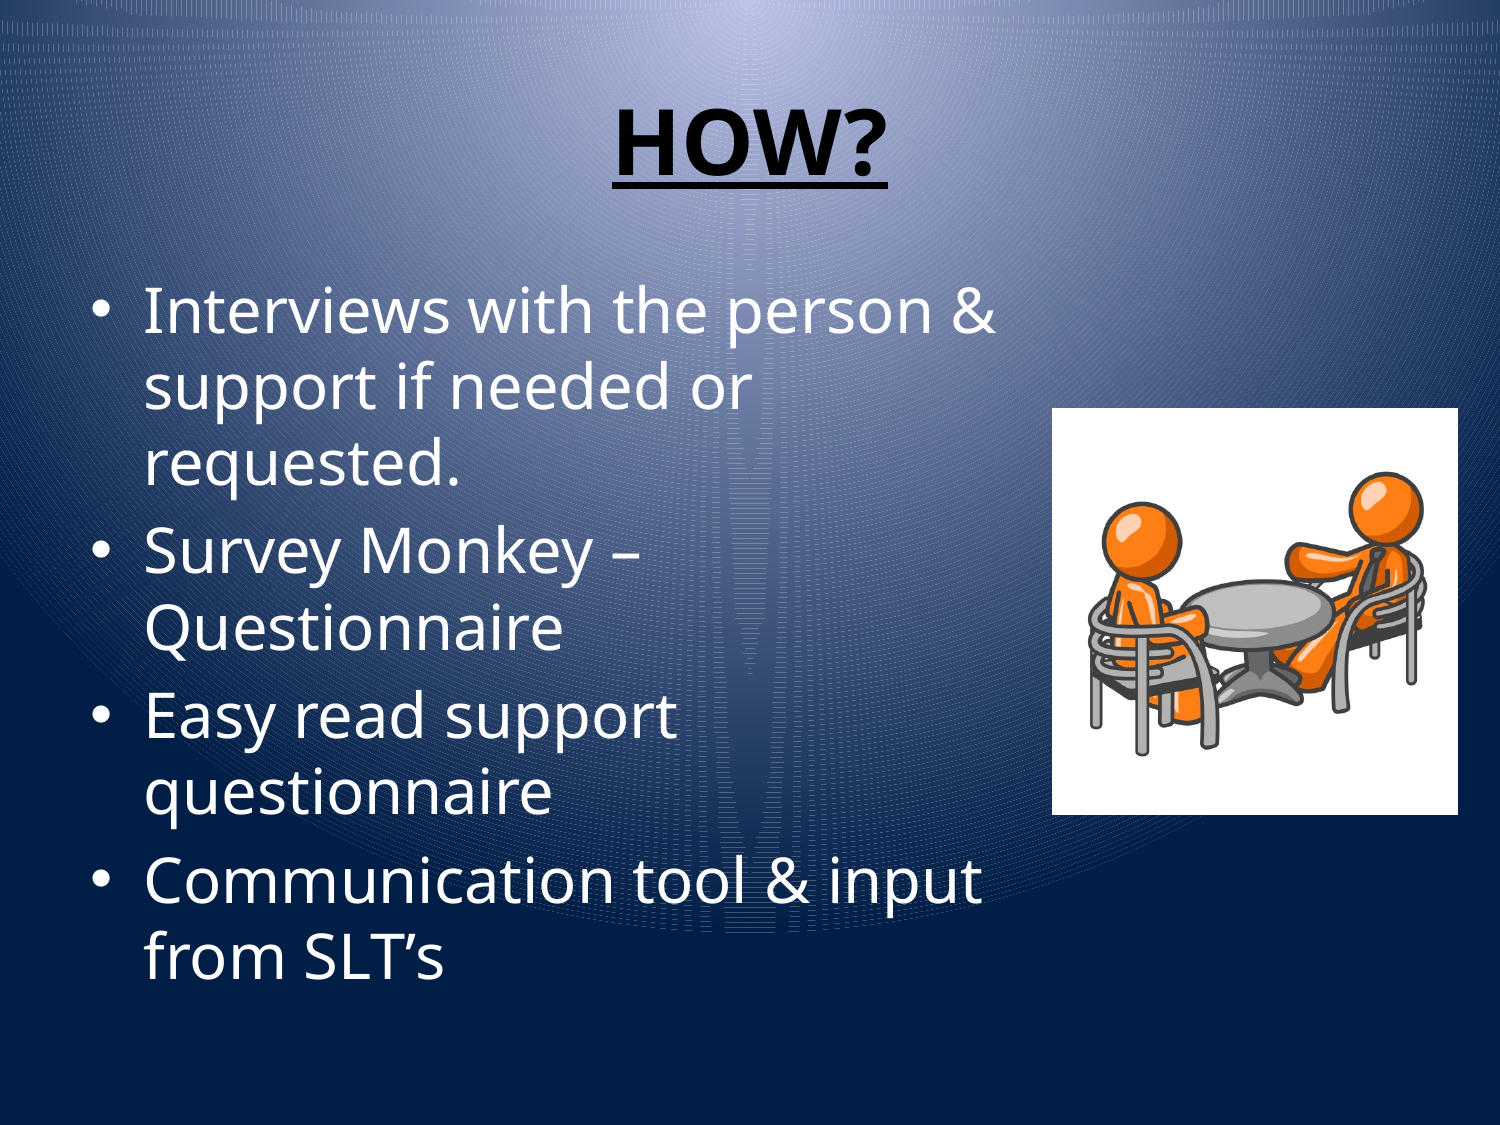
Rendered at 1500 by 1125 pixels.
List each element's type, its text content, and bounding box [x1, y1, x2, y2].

picture [1052, 408, 1459, 815]
list Interviews with the person & support if needed or requested. Survey Monkey – Questionnaire Easy read support questionnaire Communication tool & input from SLT’s [75, 262, 1022, 1005]
title HOW? [75, 45, 1425, 233]
